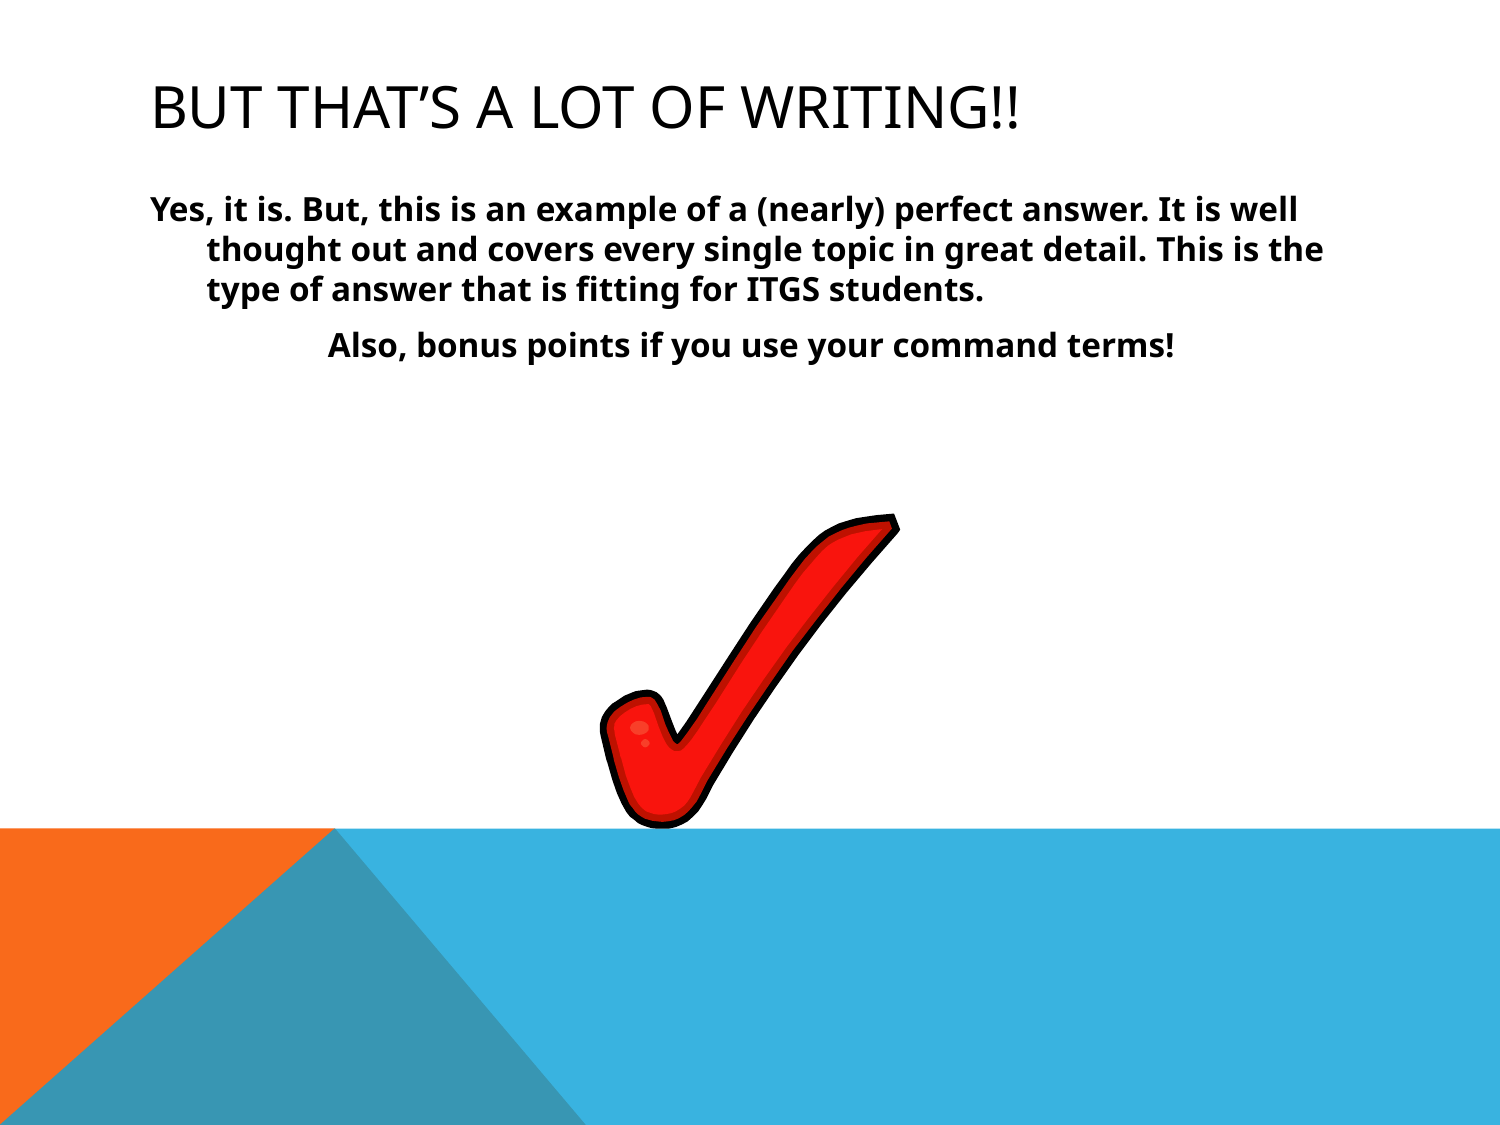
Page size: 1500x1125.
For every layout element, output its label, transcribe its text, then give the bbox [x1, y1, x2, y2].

list Yes, it is. But, this is an example of a (nearly) perfect answer. It is well thought out and covers every single topic in great detail. This is the type of answer that is fitting for ITGS students. Also, bonus points if you use your command terms! [135, 180, 1369, 768]
picture [598, 512, 902, 830]
title But that’s a lot of writing!! [135, 60, 1369, 150]
